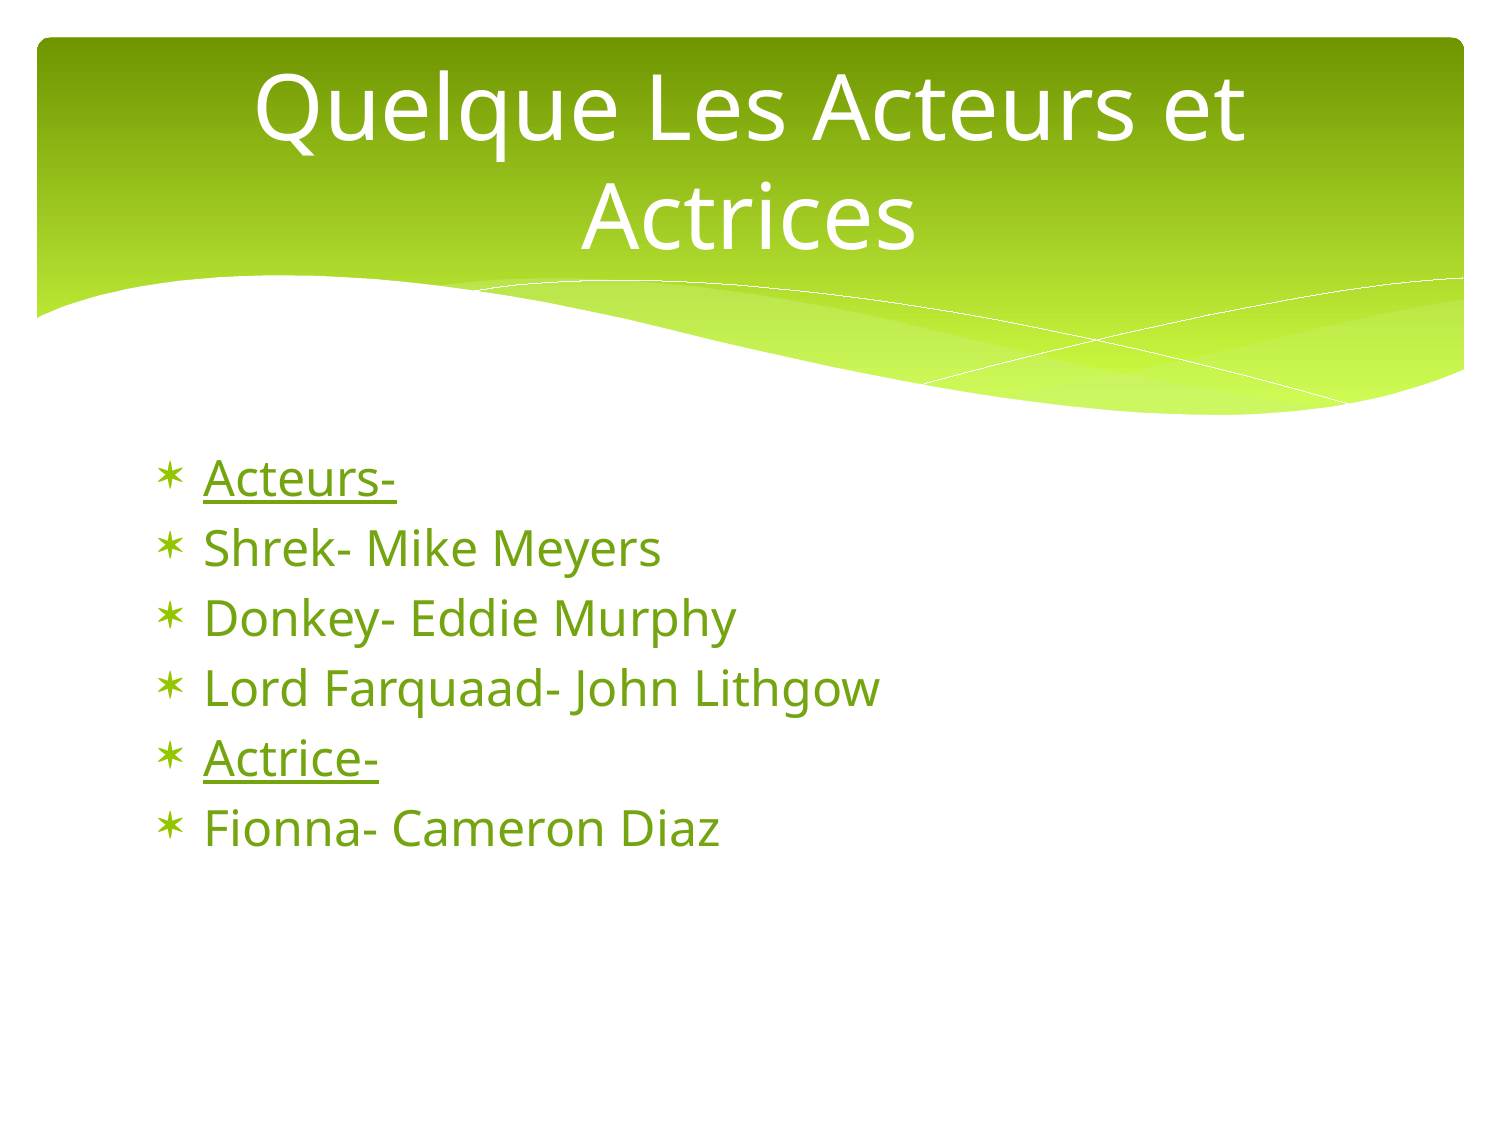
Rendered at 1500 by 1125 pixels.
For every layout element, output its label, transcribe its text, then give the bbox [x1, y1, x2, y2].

title Quelque Les Acteurs et Actrices [75, 55, 1425, 261]
list Acteurs- Shrek- Mike Meyers Donkey- Eddie Murphy Lord Farquaad- John Lithgow Actrice- Fionna- Cameron Diaz [143, 438, 1359, 1005]
